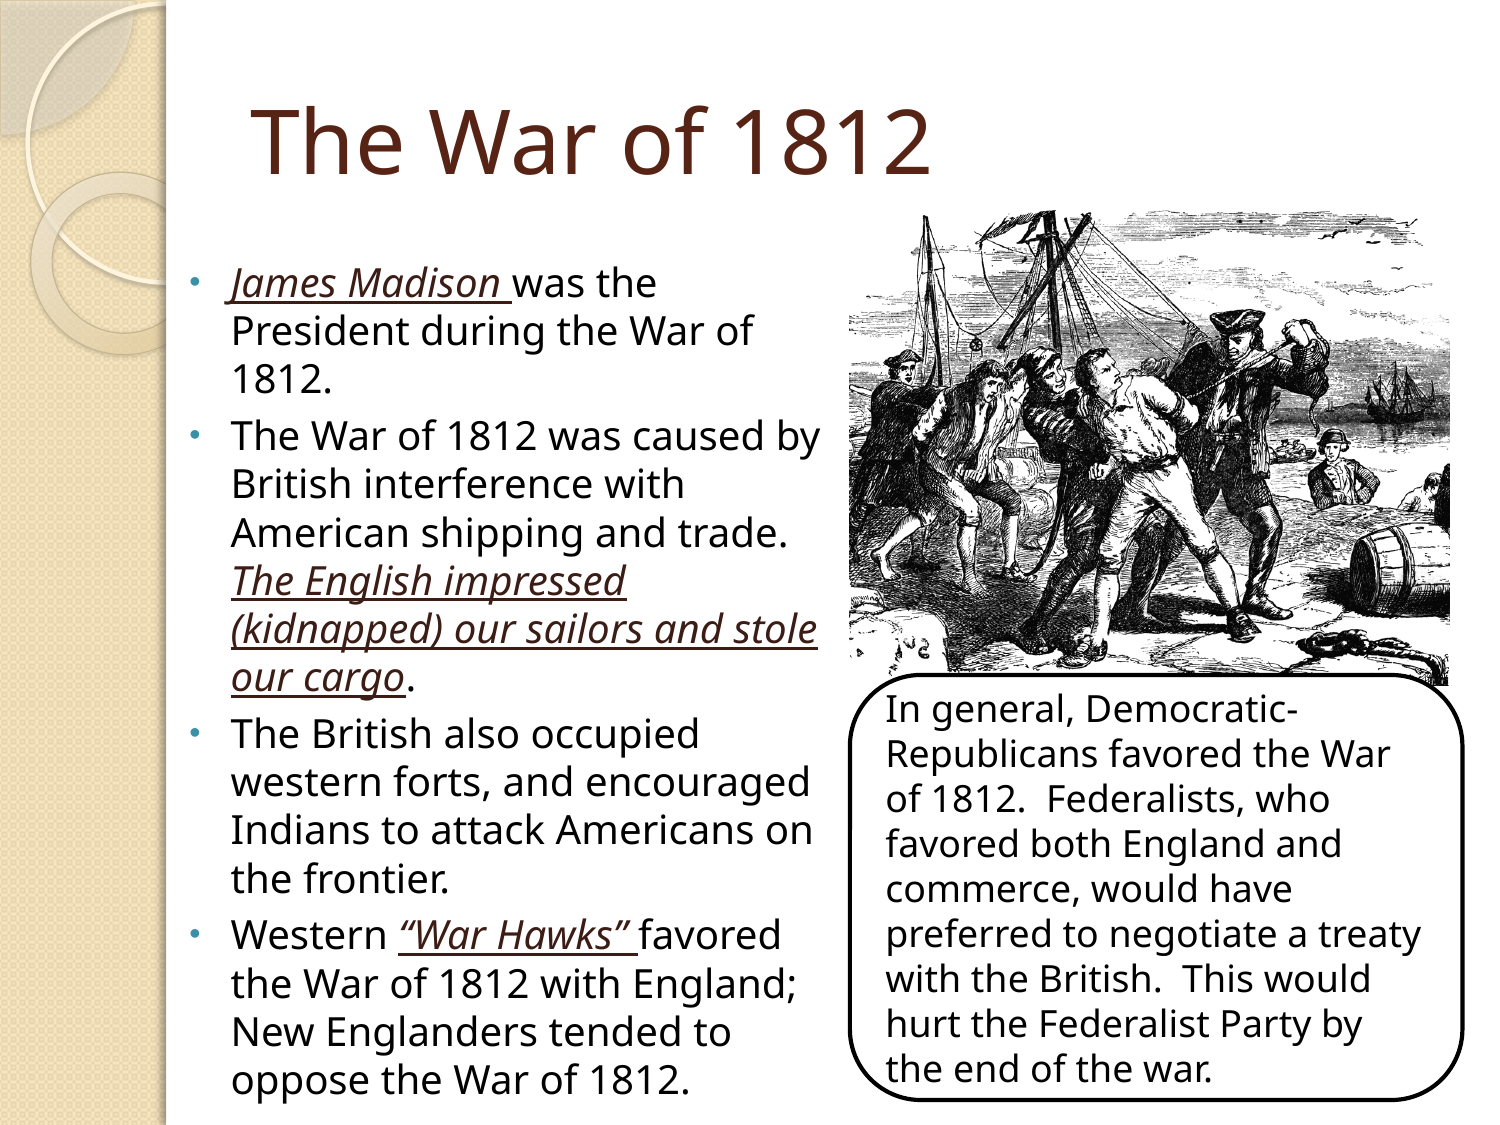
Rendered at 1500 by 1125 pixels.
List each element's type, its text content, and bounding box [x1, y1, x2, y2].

title The War of 1812 [235, 45, 1466, 233]
text_box In general, Democratic-Republicans favored the War of 1812. Federalists, who favored both England and commerce, would have preferred to negotiate a treaty with the British. This would hurt the Federalist Party by the end of the war. [847, 697, 1465, 1103]
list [849, 199, 1451, 686]
list James Madison was the President during the War of 1812. The War of 1812 was caused by British interference with American shipping and trade. The English impressed (kidnapped) our sailors and stole our cargo. The British also occupied western forts, and encouraged Indians to attack Americans on the frontier. Western “War Hawks” favored the War of 1812 with England; New Englanders tended to oppose the War of 1812. [162, 249, 836, 1125]
